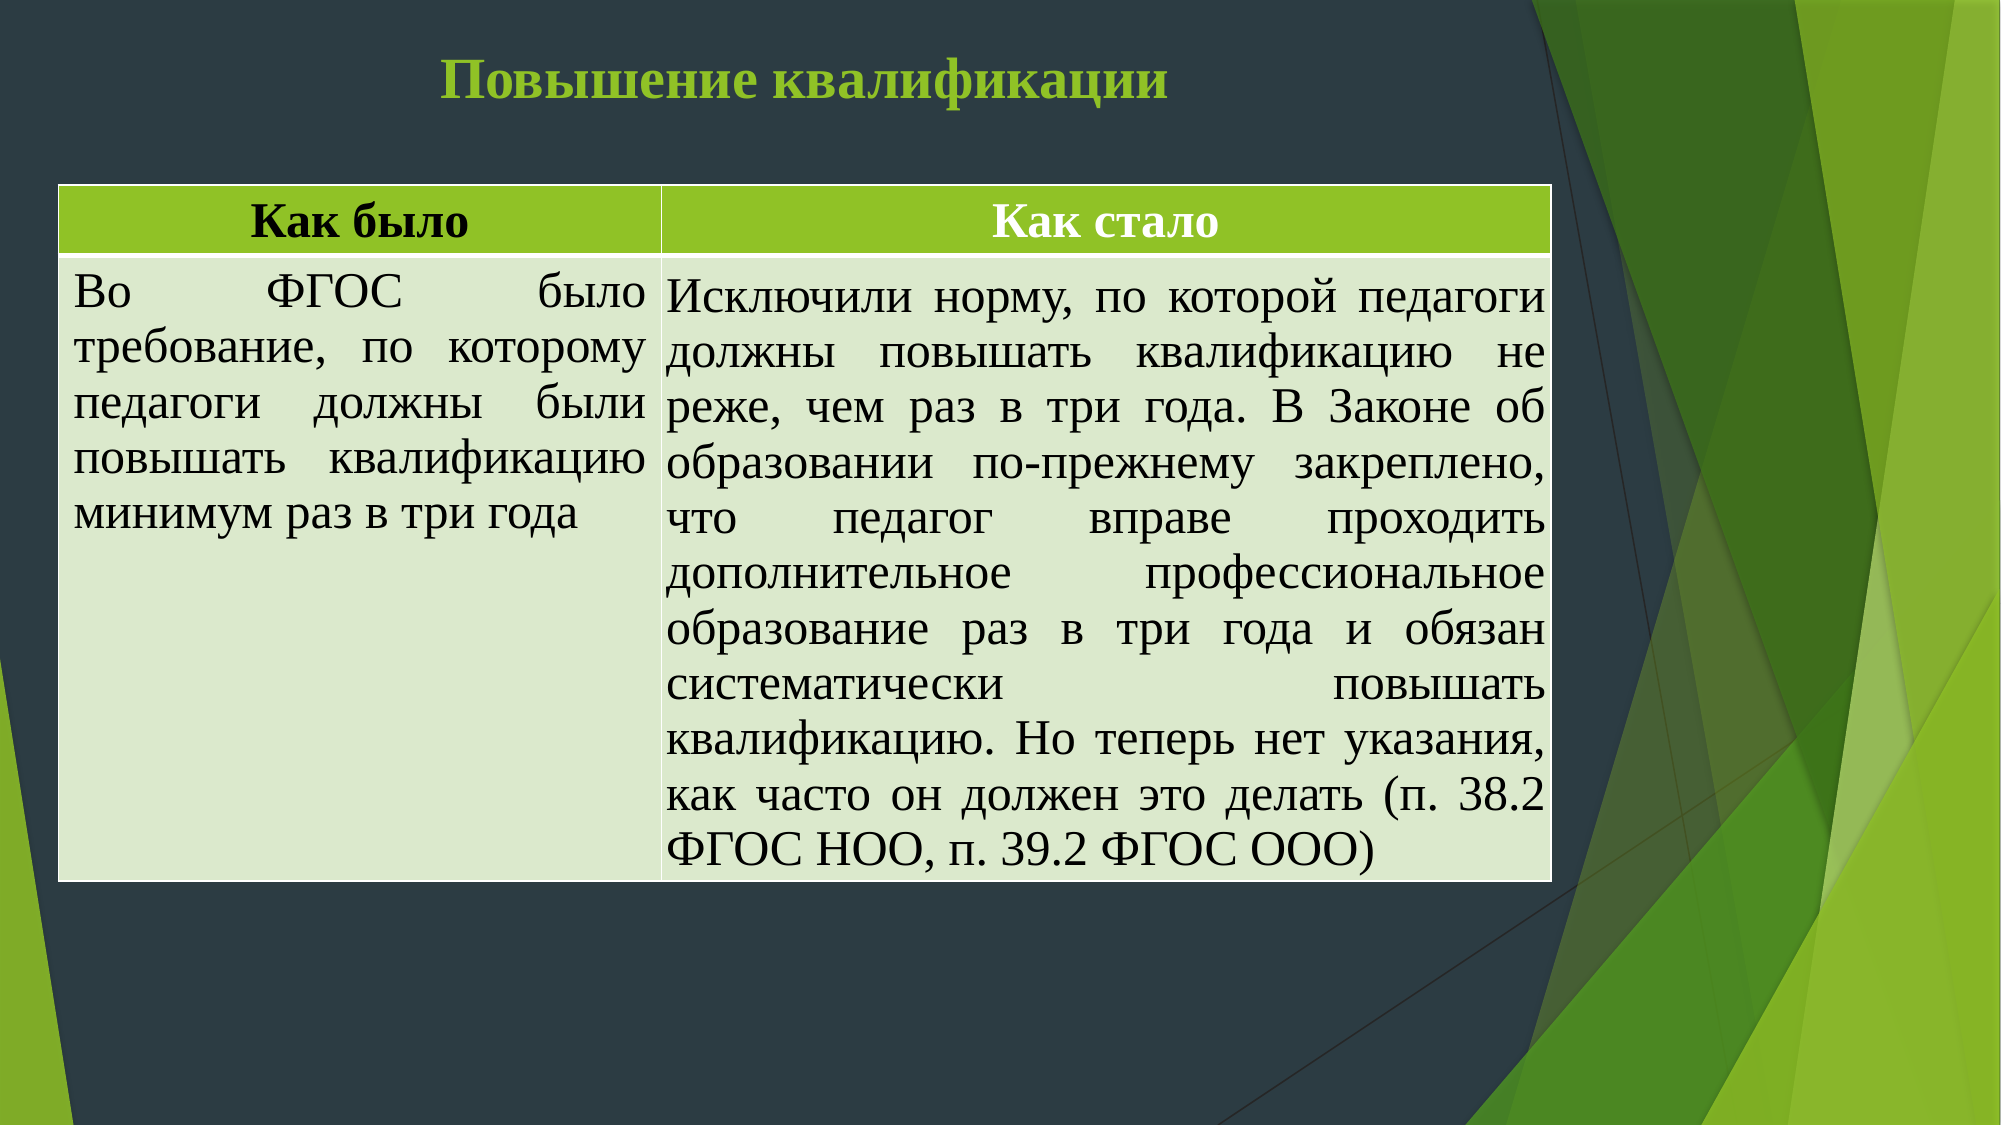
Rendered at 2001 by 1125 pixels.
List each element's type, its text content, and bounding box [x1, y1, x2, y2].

table_cell Во ФГОС было требование, по которому педагоги должны были повышать квалификацию минимум раз в три года [59, 258, 661, 880]
table_header Как было [59, 186, 661, 253]
table_cell Исключили норму, по которой педагоги должны повышать квалификацию не реже, чем раз в три года. В Законе об образовании по-прежнему закреплено, что педагог вправе проходить дополнительное профессиональное образование раз в три года и обязан систематически повышать квалификацию. Но теперь нет указания, как часто он должен это делать (п. 38.2 ФГОС НОО, п. 39.2 ФГОС ООО) [662, 258, 1550, 880]
title Повышение квалификации [0, 32, 1668, 250]
table_header Как стало [662, 186, 1550, 253]
